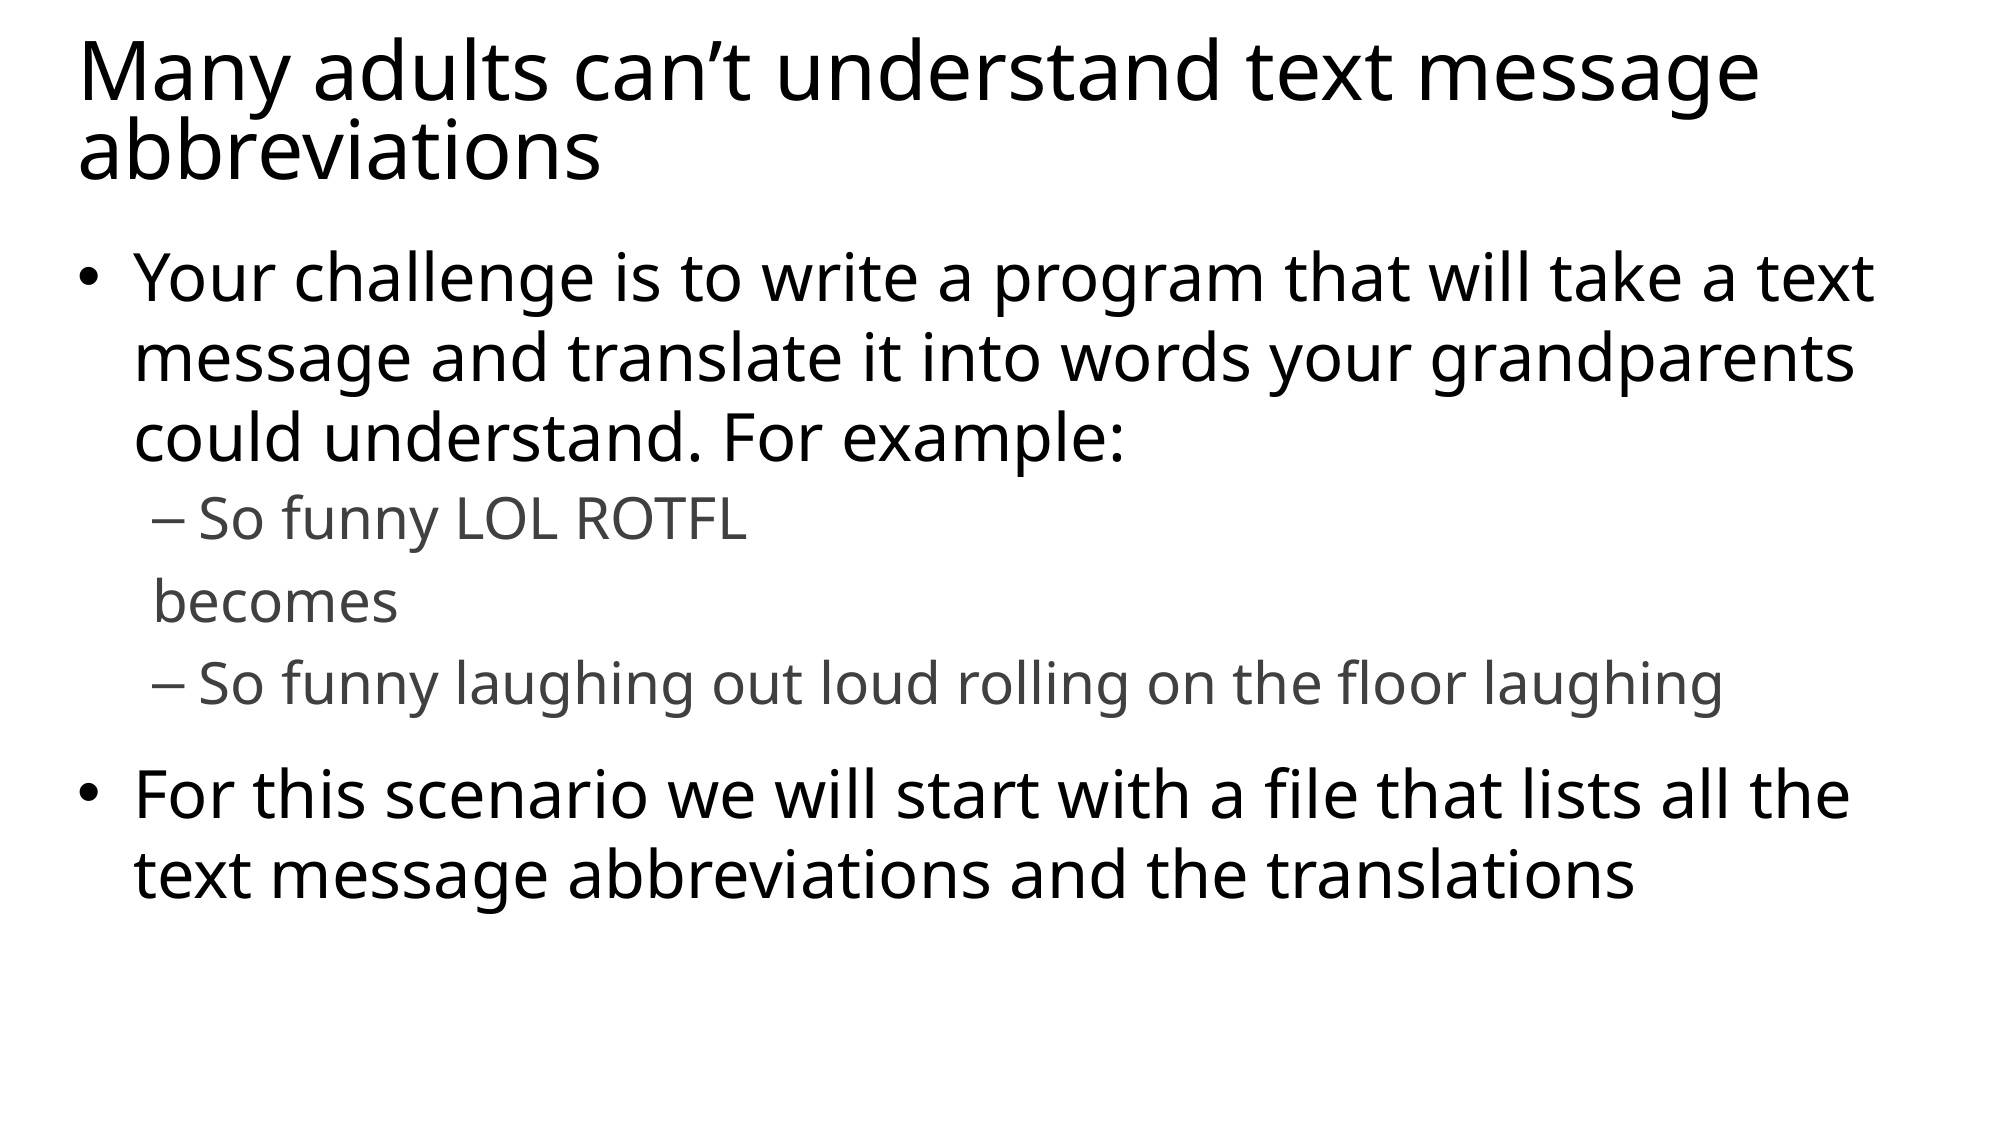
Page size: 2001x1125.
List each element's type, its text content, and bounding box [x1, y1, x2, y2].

title Many adults can’t understand text message abbreviations [62, 29, 1953, 205]
list Your challenge is to write a program that will take a text message and translate it into words your grandparents could understand. For example: So funny LOL ROTFL becomes So funny laughing out loud rolling on the floor laughing For this scenario we will start with a file that lists all the text message abbreviations and the translations [62, 227, 1953, 1096]
